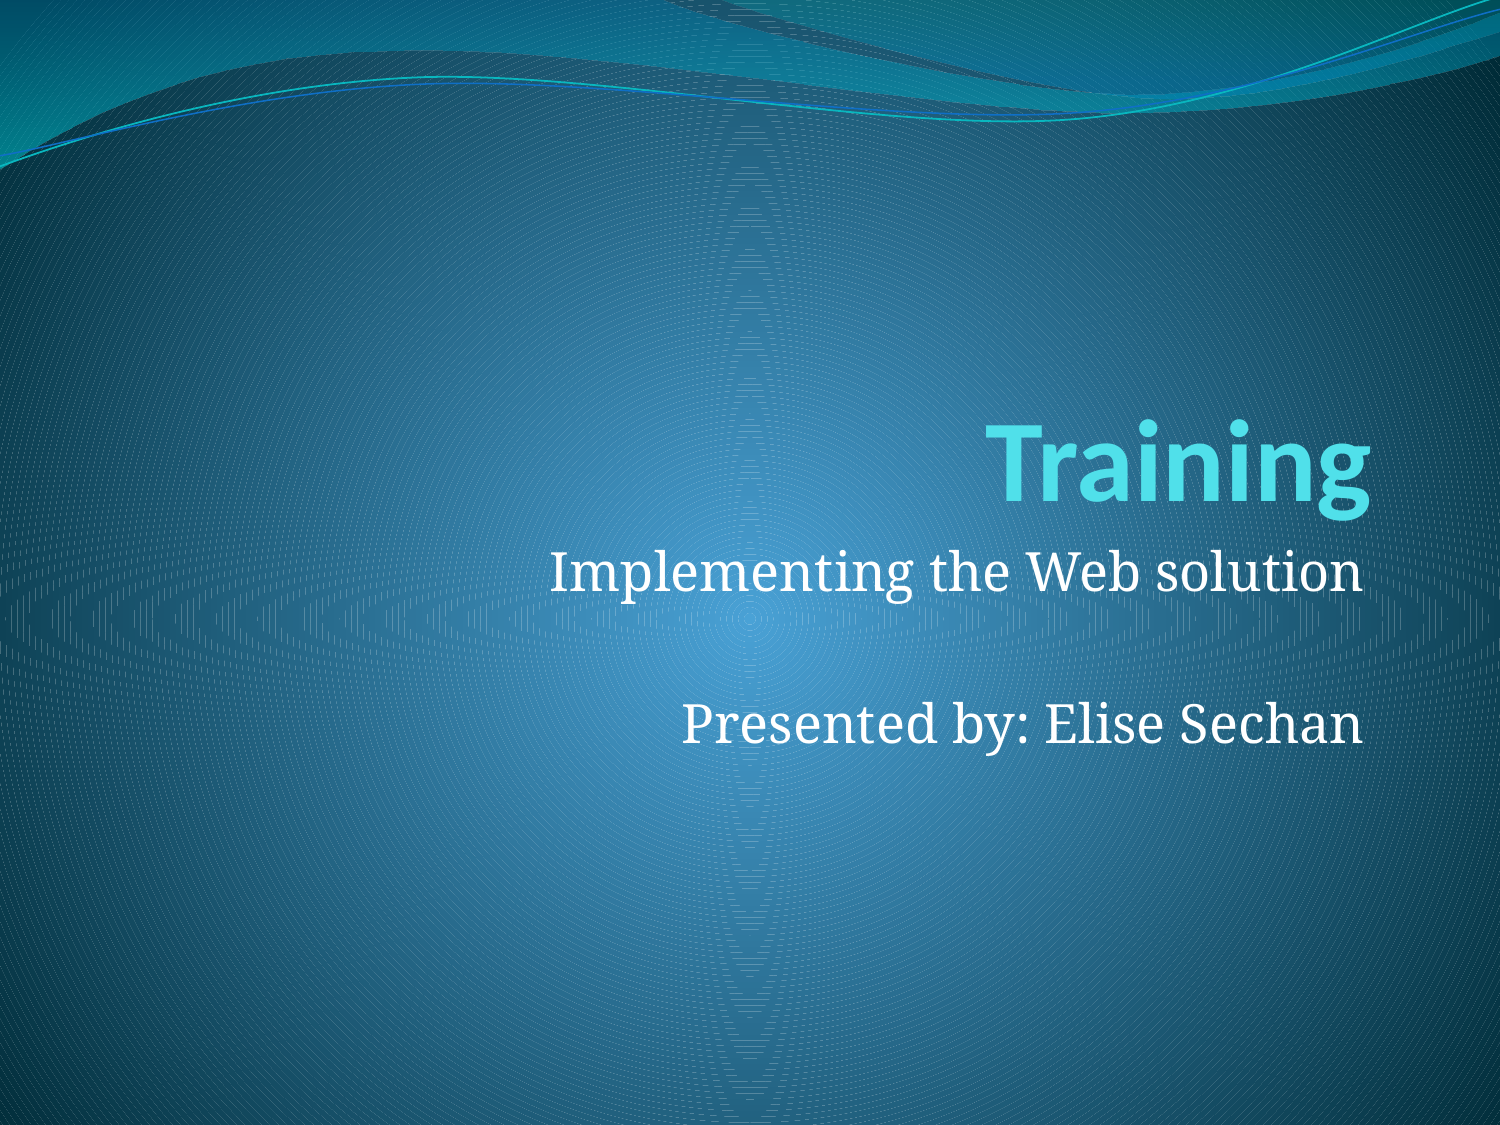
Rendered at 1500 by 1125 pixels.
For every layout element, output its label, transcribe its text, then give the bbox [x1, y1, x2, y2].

title Training [87, 224, 1376, 525]
subtitle Implementing the Web solution Presented by: Elise Sechan [87, 529, 1376, 818]
